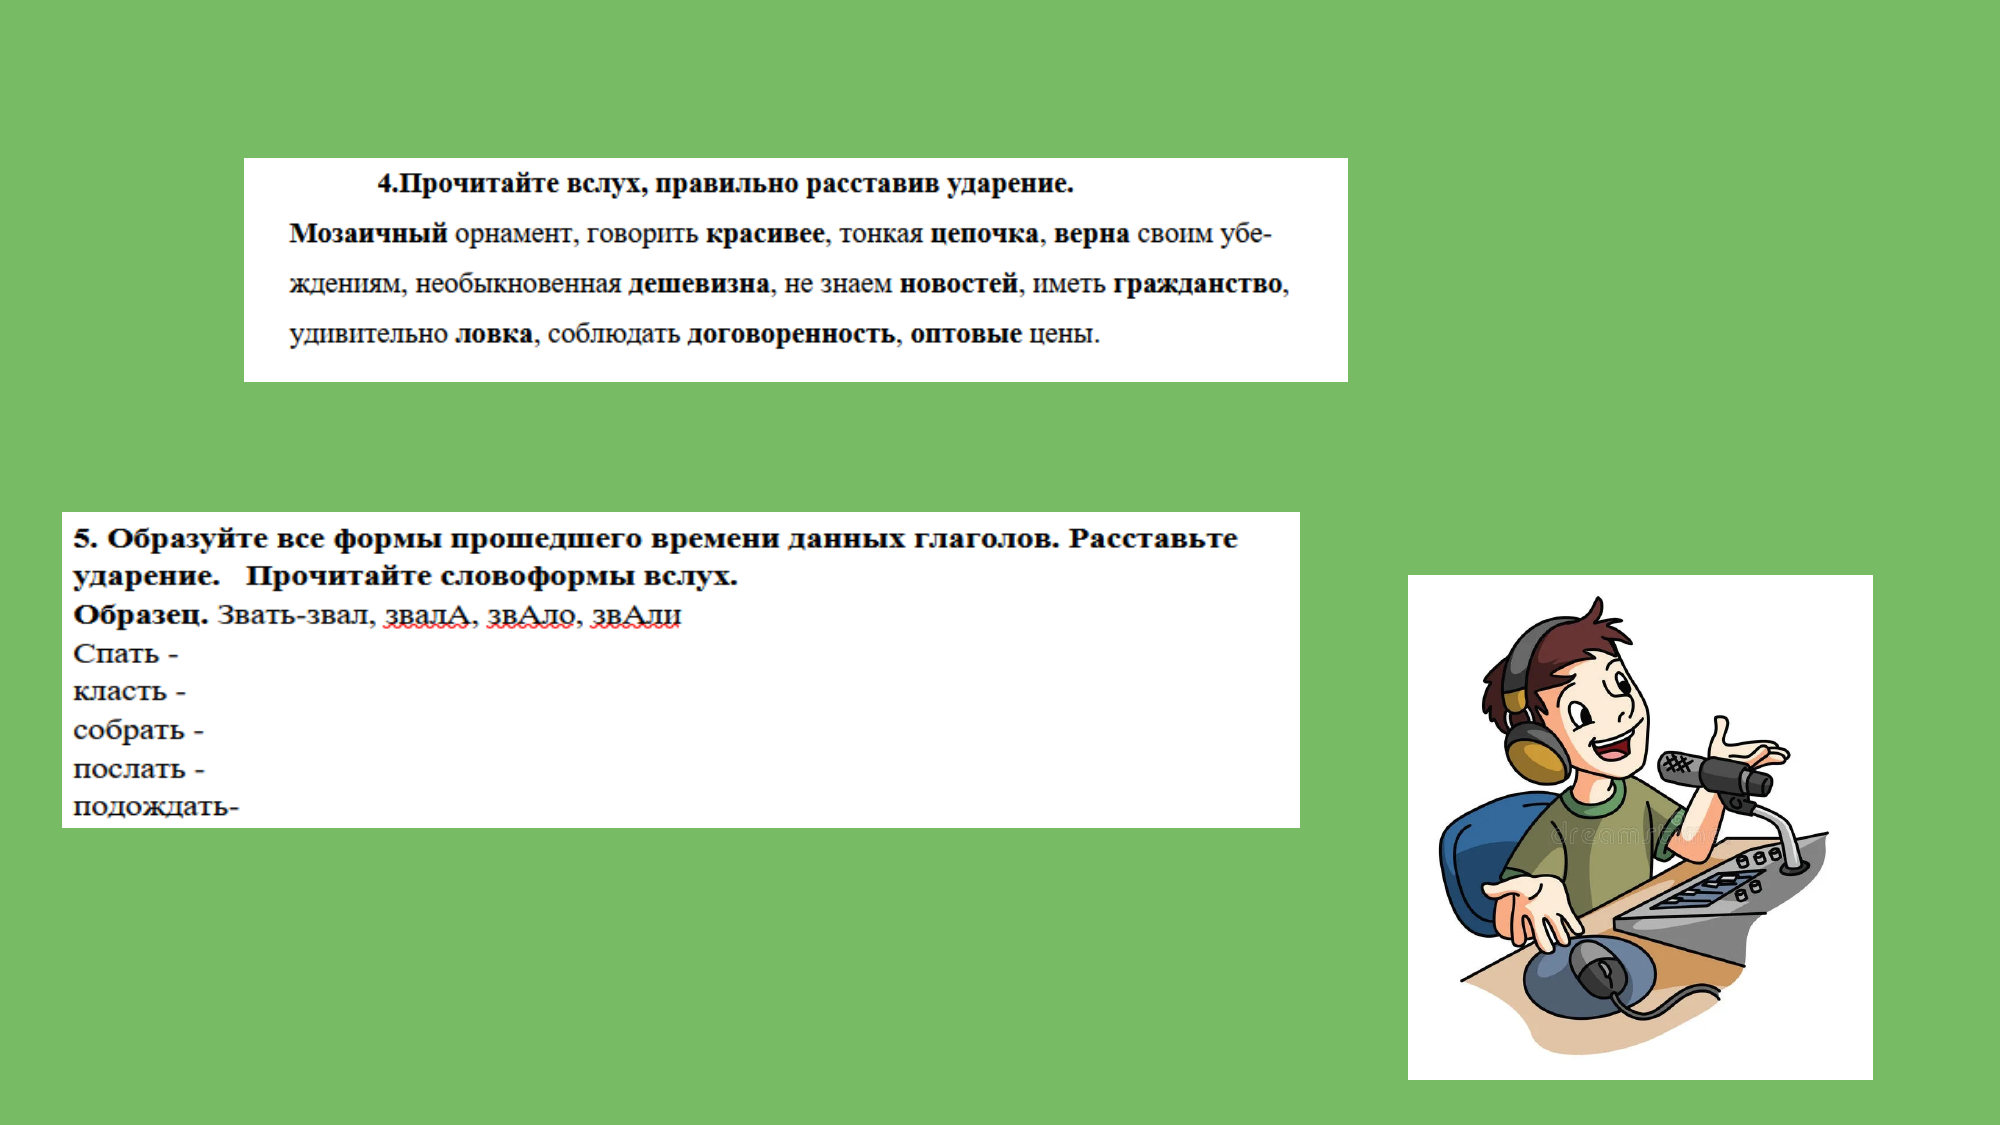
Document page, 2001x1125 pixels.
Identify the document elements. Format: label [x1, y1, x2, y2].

picture [244, 158, 1348, 382]
picture [62, 512, 1300, 828]
picture [1408, 575, 1873, 1080]
